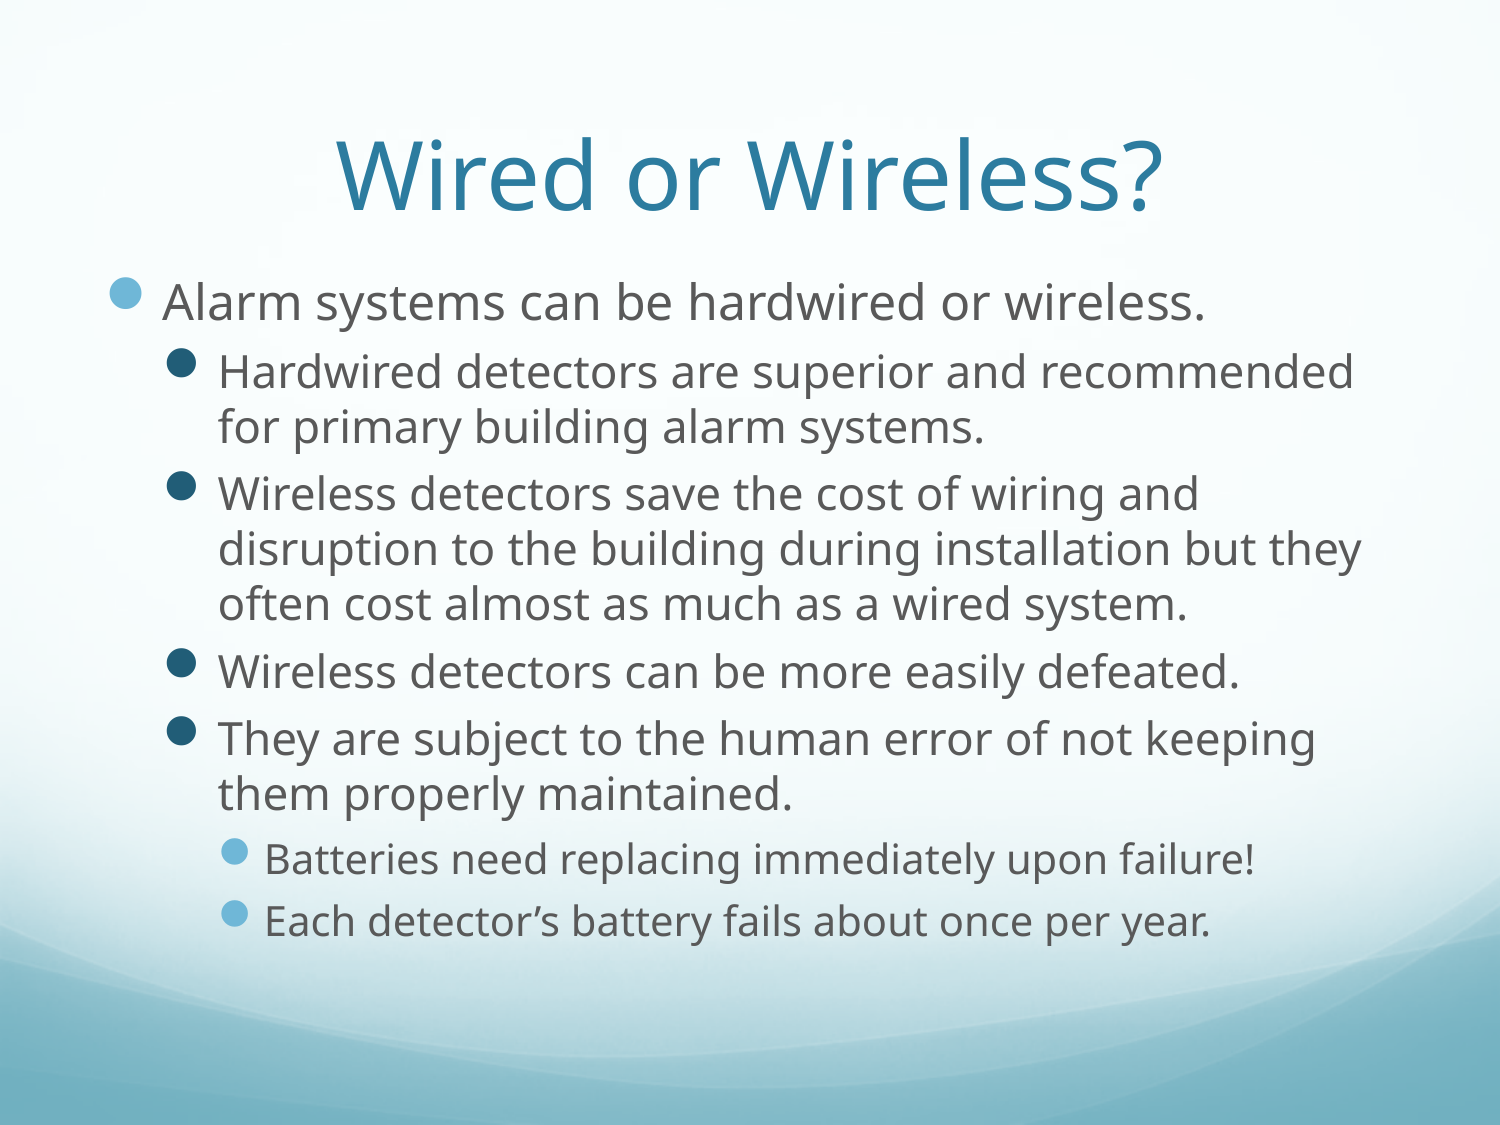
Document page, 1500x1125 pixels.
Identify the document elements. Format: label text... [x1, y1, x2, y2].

list Alarm systems can be hardwired or wireless. Hardwired detectors are superior and recommended for primary building alarm systems. Wireless detectors save the cost of wiring and disruption to the building during installation but they often cost almost as much as a wired system. Wireless detectors can be more easily defeated. They are subject to the human error of not keeping them properly maintained. Batteries need replacing immediately upon failure! Each detector’s battery fails about once per year. [90, 262, 1410, 975]
title Wired or Wireless? [90, 17, 1410, 237]
